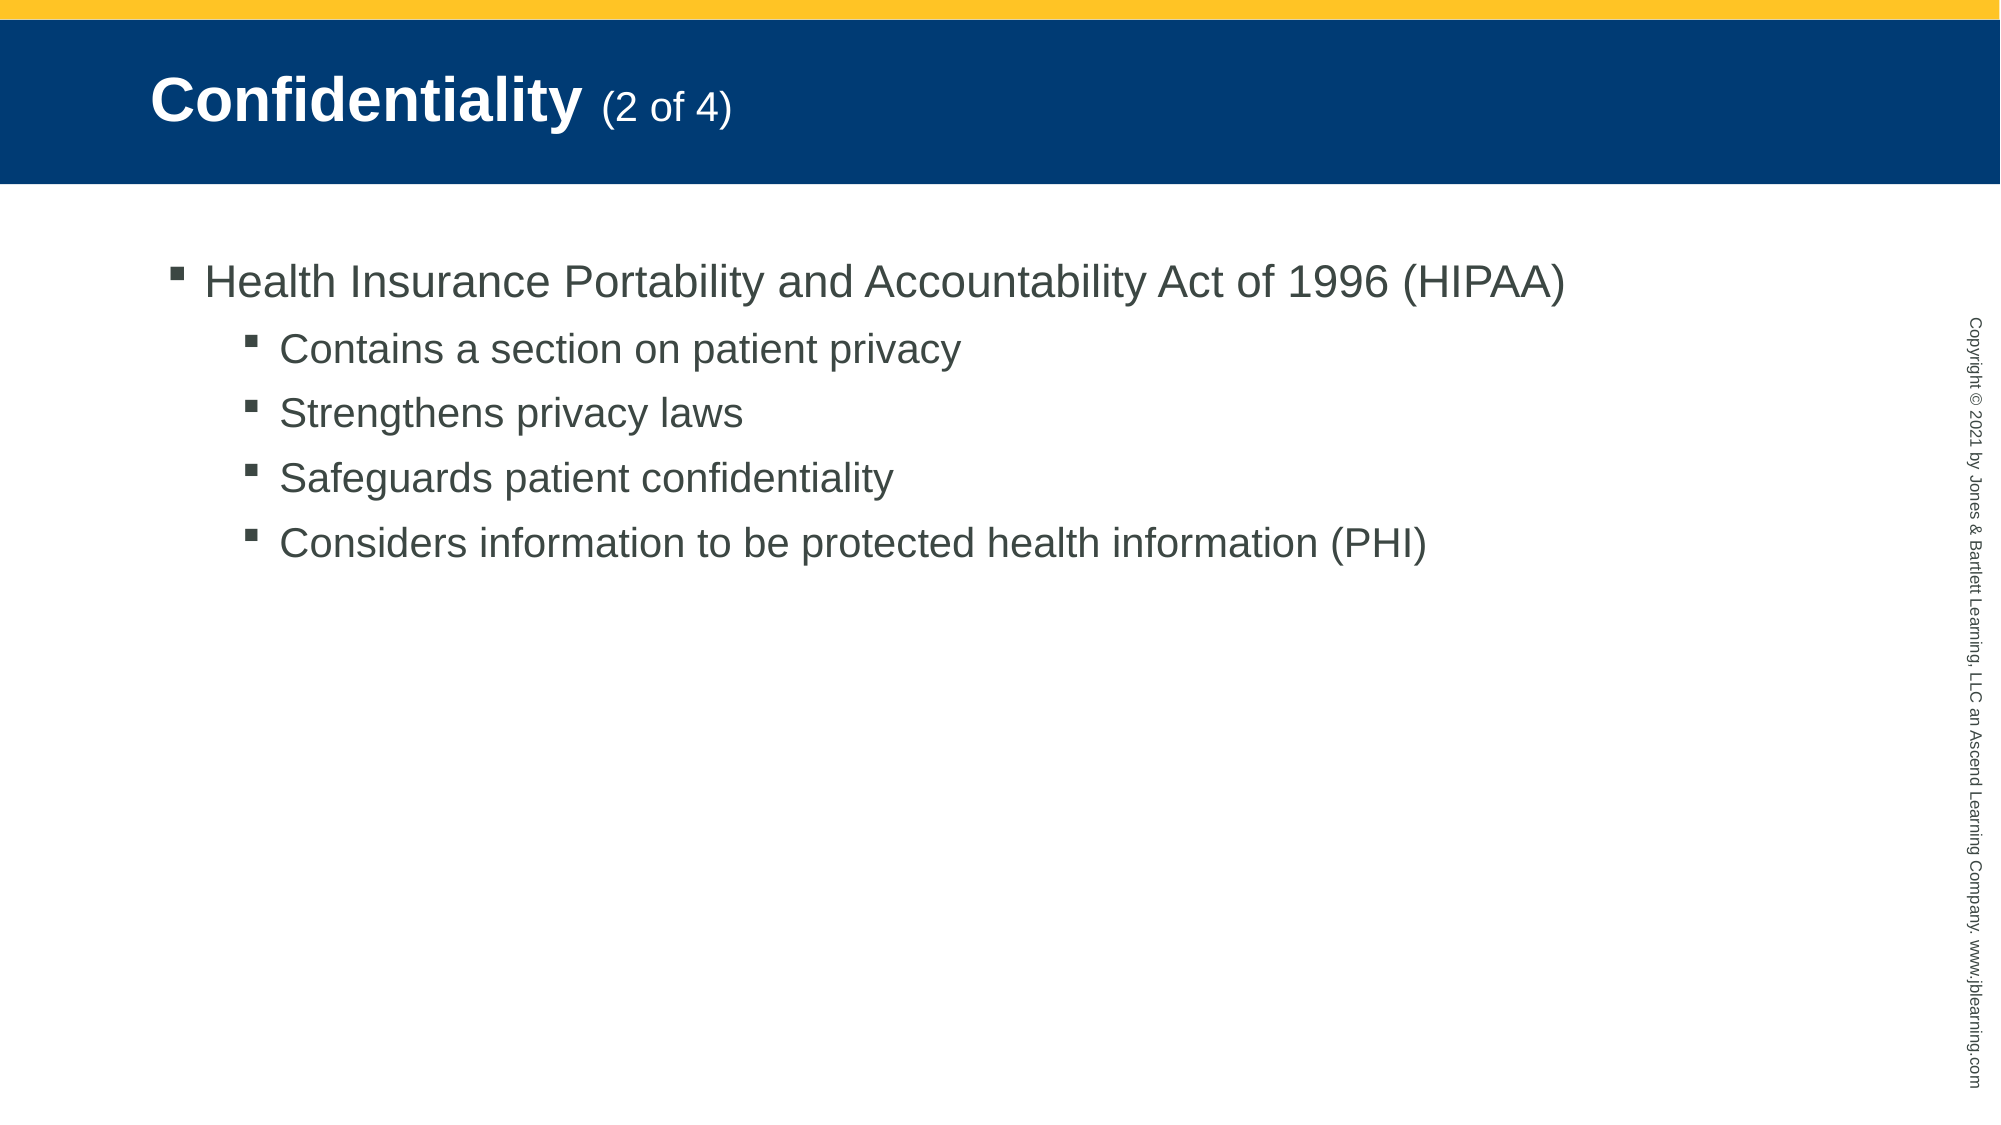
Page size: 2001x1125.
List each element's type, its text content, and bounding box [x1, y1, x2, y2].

list Health Insurance Portability and Accountability Act of 1996 (HIPAA) Contains a section on patient privacy Strengthens privacy laws Safeguards patient confidentiality Considers information to be protected health information (PHI) [151, 244, 1840, 1016]
title Confidentiality (2 of 4) [0, 19, 2000, 185]
